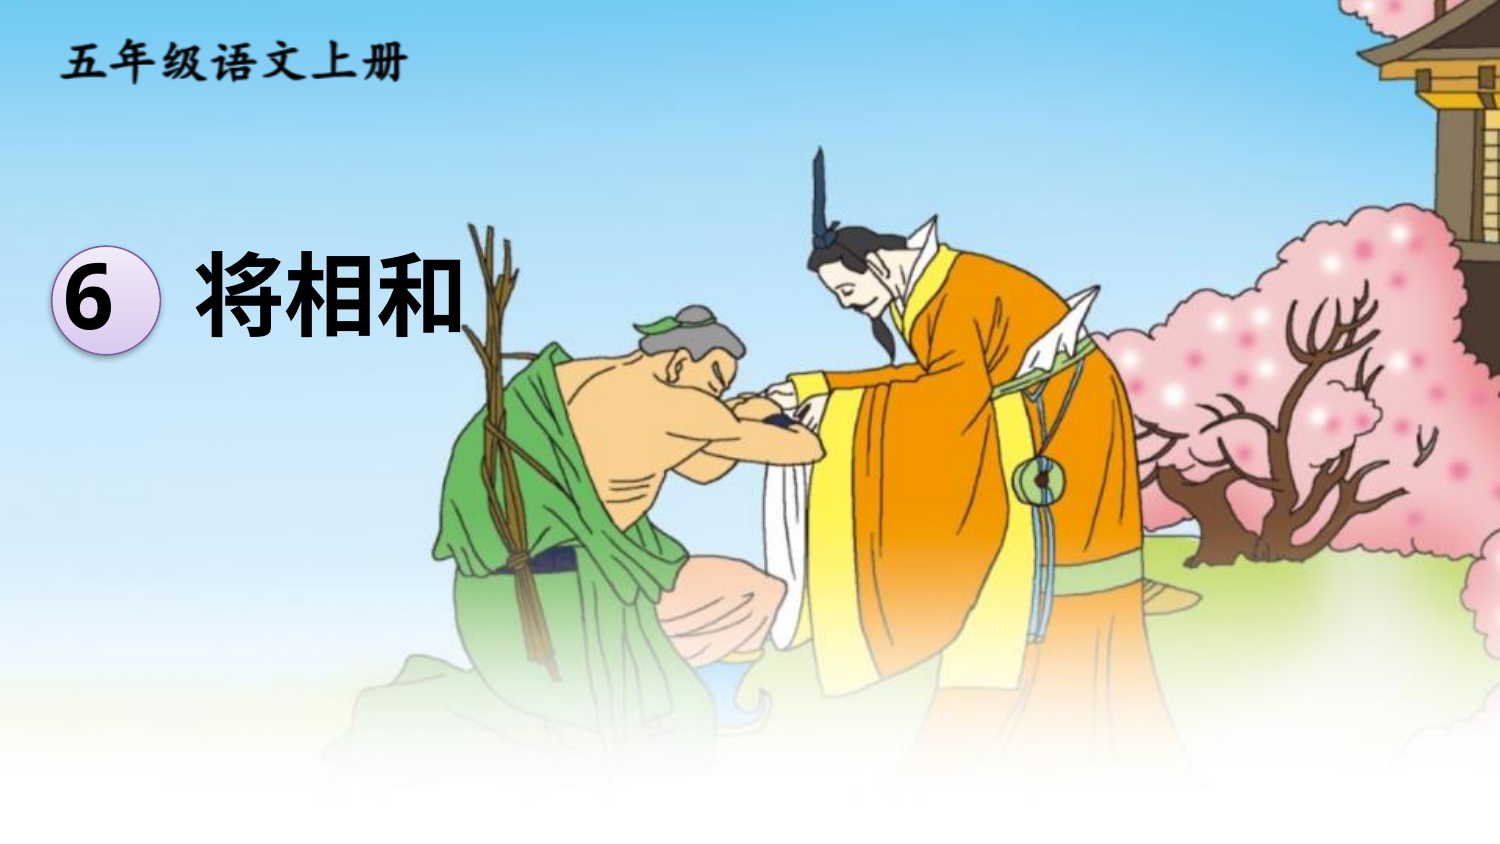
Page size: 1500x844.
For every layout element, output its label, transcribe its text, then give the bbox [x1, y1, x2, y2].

text_box 6 将相和 [31, 230, 499, 355]
picture [0, 0, 1500, 844]
